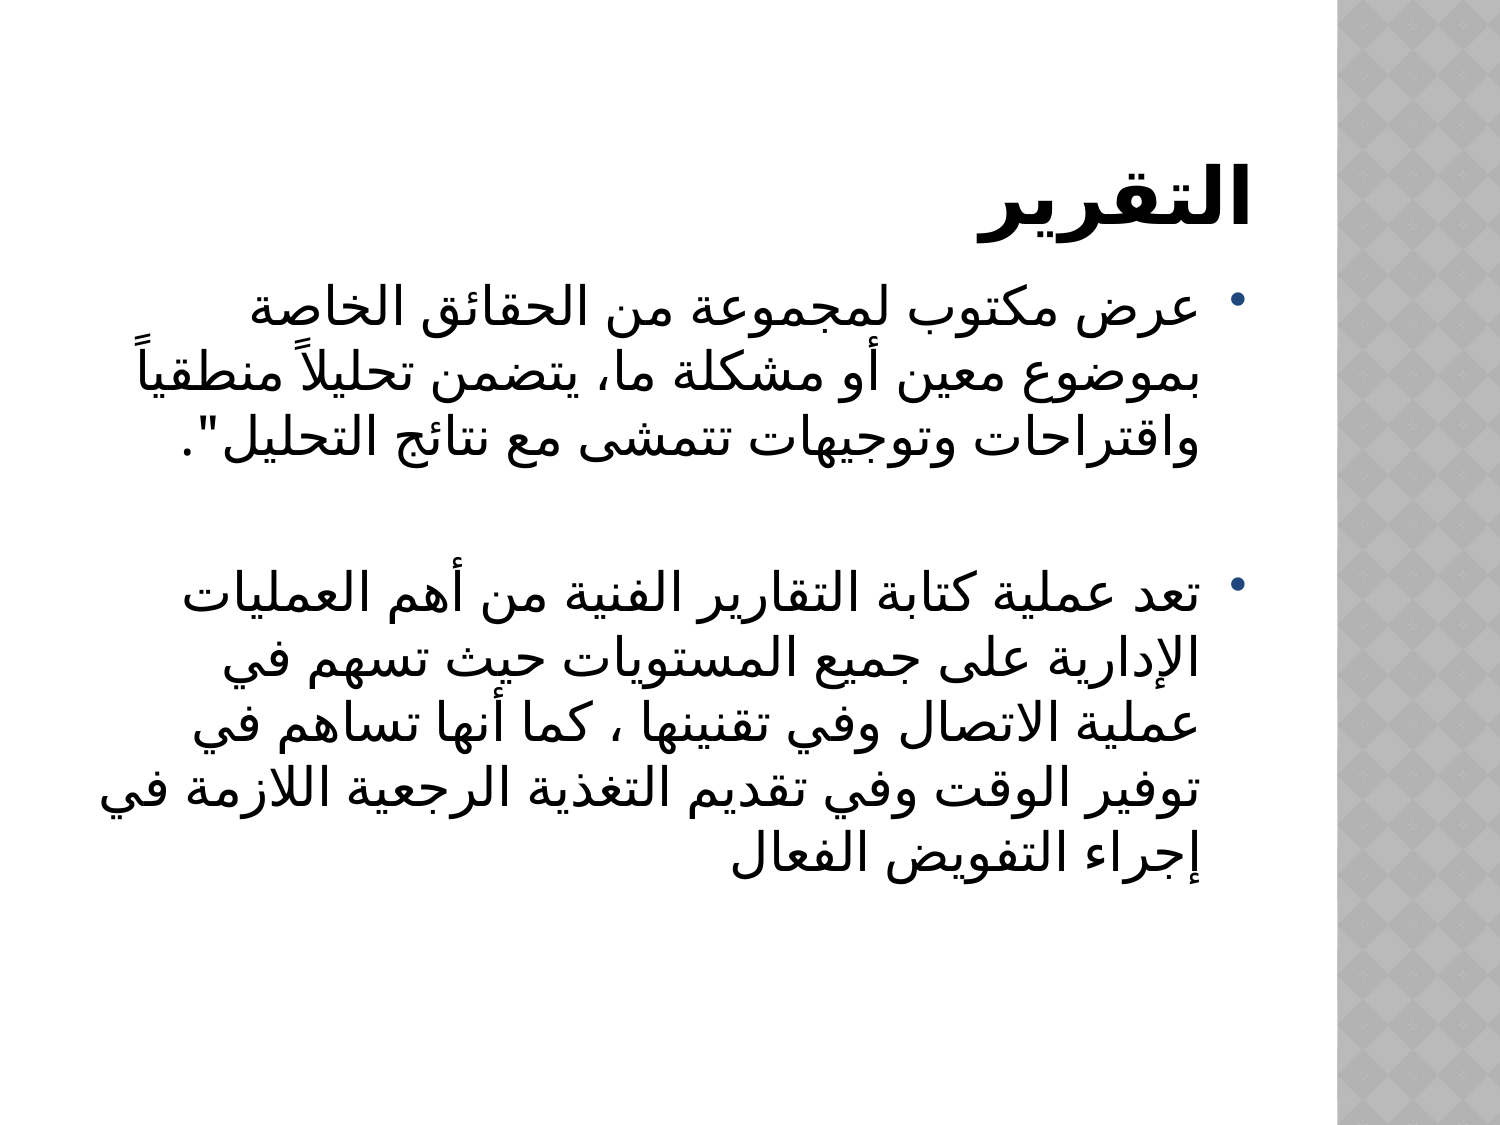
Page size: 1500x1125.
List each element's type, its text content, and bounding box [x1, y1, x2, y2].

title التقرير [75, 52, 1263, 240]
list عرض مكتوب لمجموعة من الحقائق الخاصة بموضوع معين أو مشكلة ما، يتضمن تحليلاً منطقياً واقتراحات وتوجيهات تتمشى مع نتائج التحليل". تعد عملية كتابة التقارير الفنية من أهم العمليات الإدارية على جميع المستويات حيث تسهم في عملية الاتصال وفي تقنينها ، كما أنها تساهم في توفير الوقت وفي تقديم التغذية الرجعية اللازمة في إجراء التفويض الفعال [75, 264, 1263, 1059]
